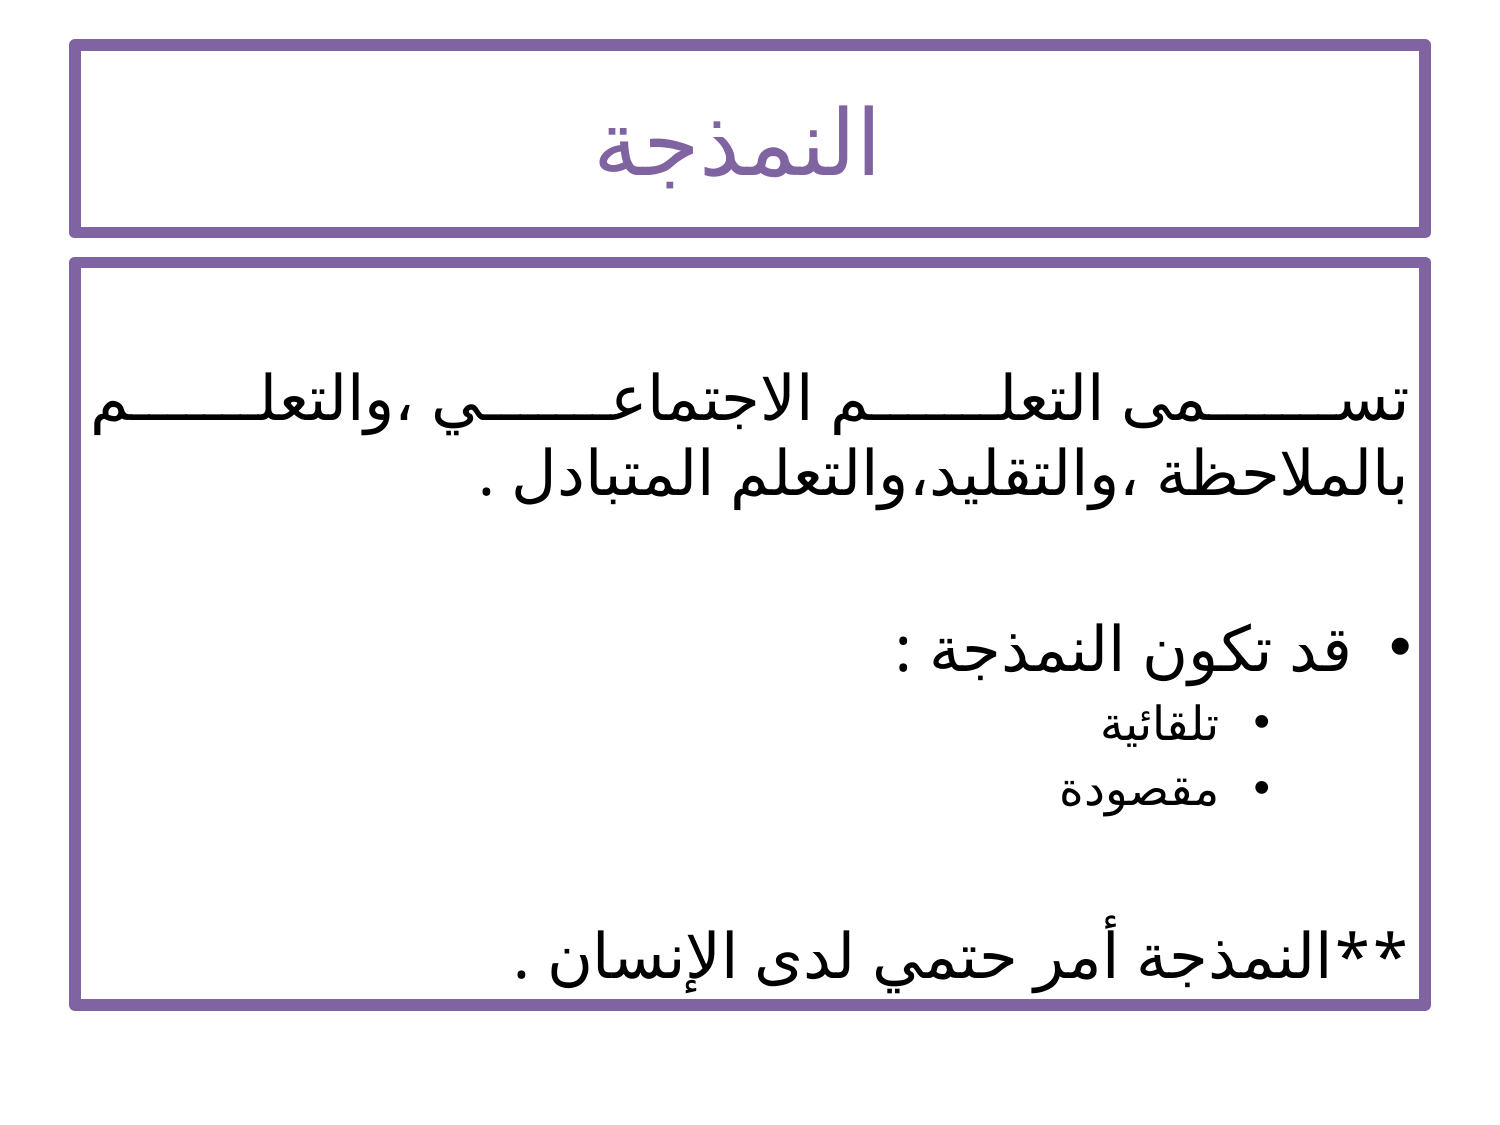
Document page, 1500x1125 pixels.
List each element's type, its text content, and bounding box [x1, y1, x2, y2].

title النمذجة [75, 45, 1425, 233]
list تسمى التعلم الاجتماعي ،والتعلم بالملاحظة ،والتقليد،والتعلم المتبادل . قد تكون النمذجة : تلقائية مقصودة **النمذجة أمر حتمي لدى الإنسان . [75, 262, 1425, 1005]
